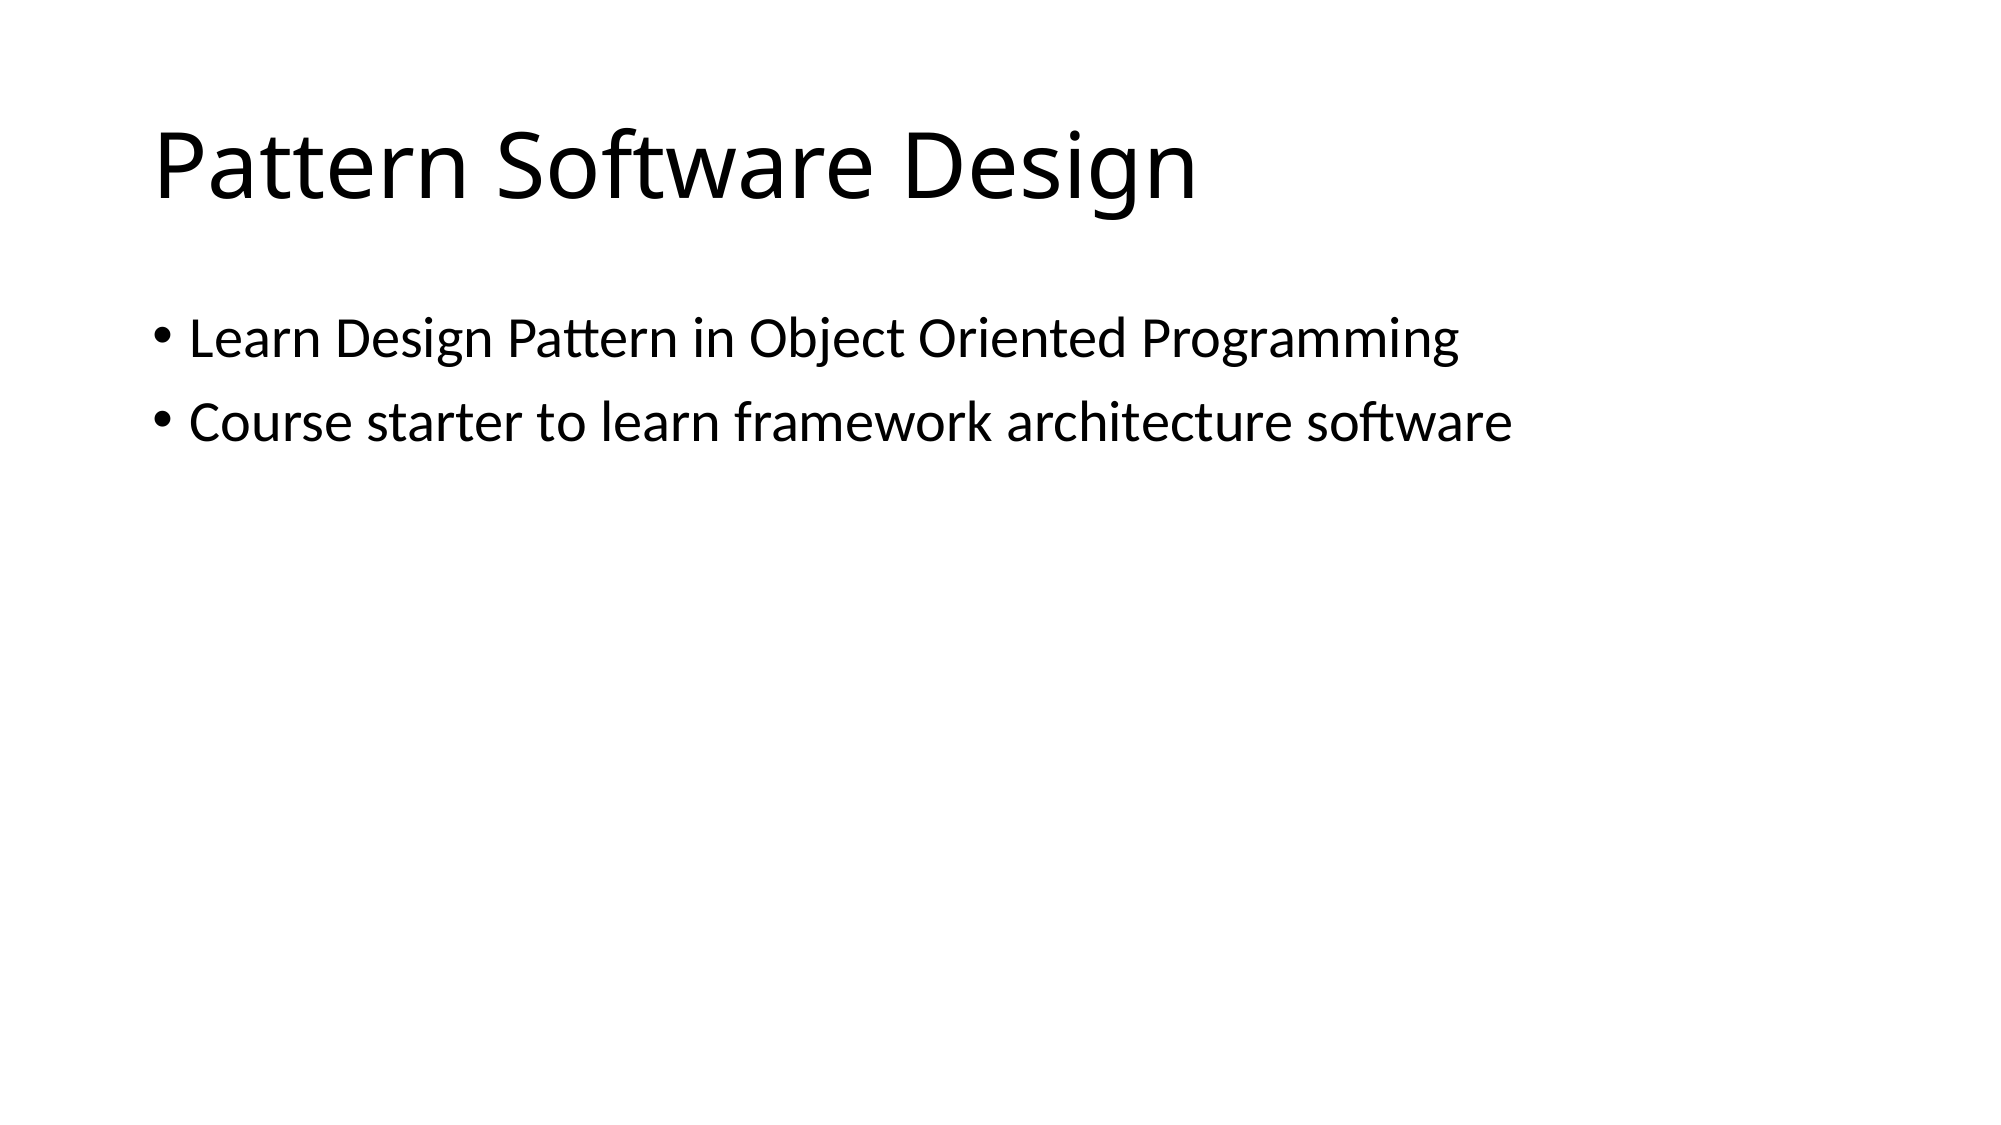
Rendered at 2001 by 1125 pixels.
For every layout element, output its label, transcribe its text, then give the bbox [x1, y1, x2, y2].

list Learn Design Pattern in Object Oriented Programming Course starter to learn framework architecture software [137, 299, 1863, 1014]
title Pattern Software Design [137, 59, 1863, 278]
